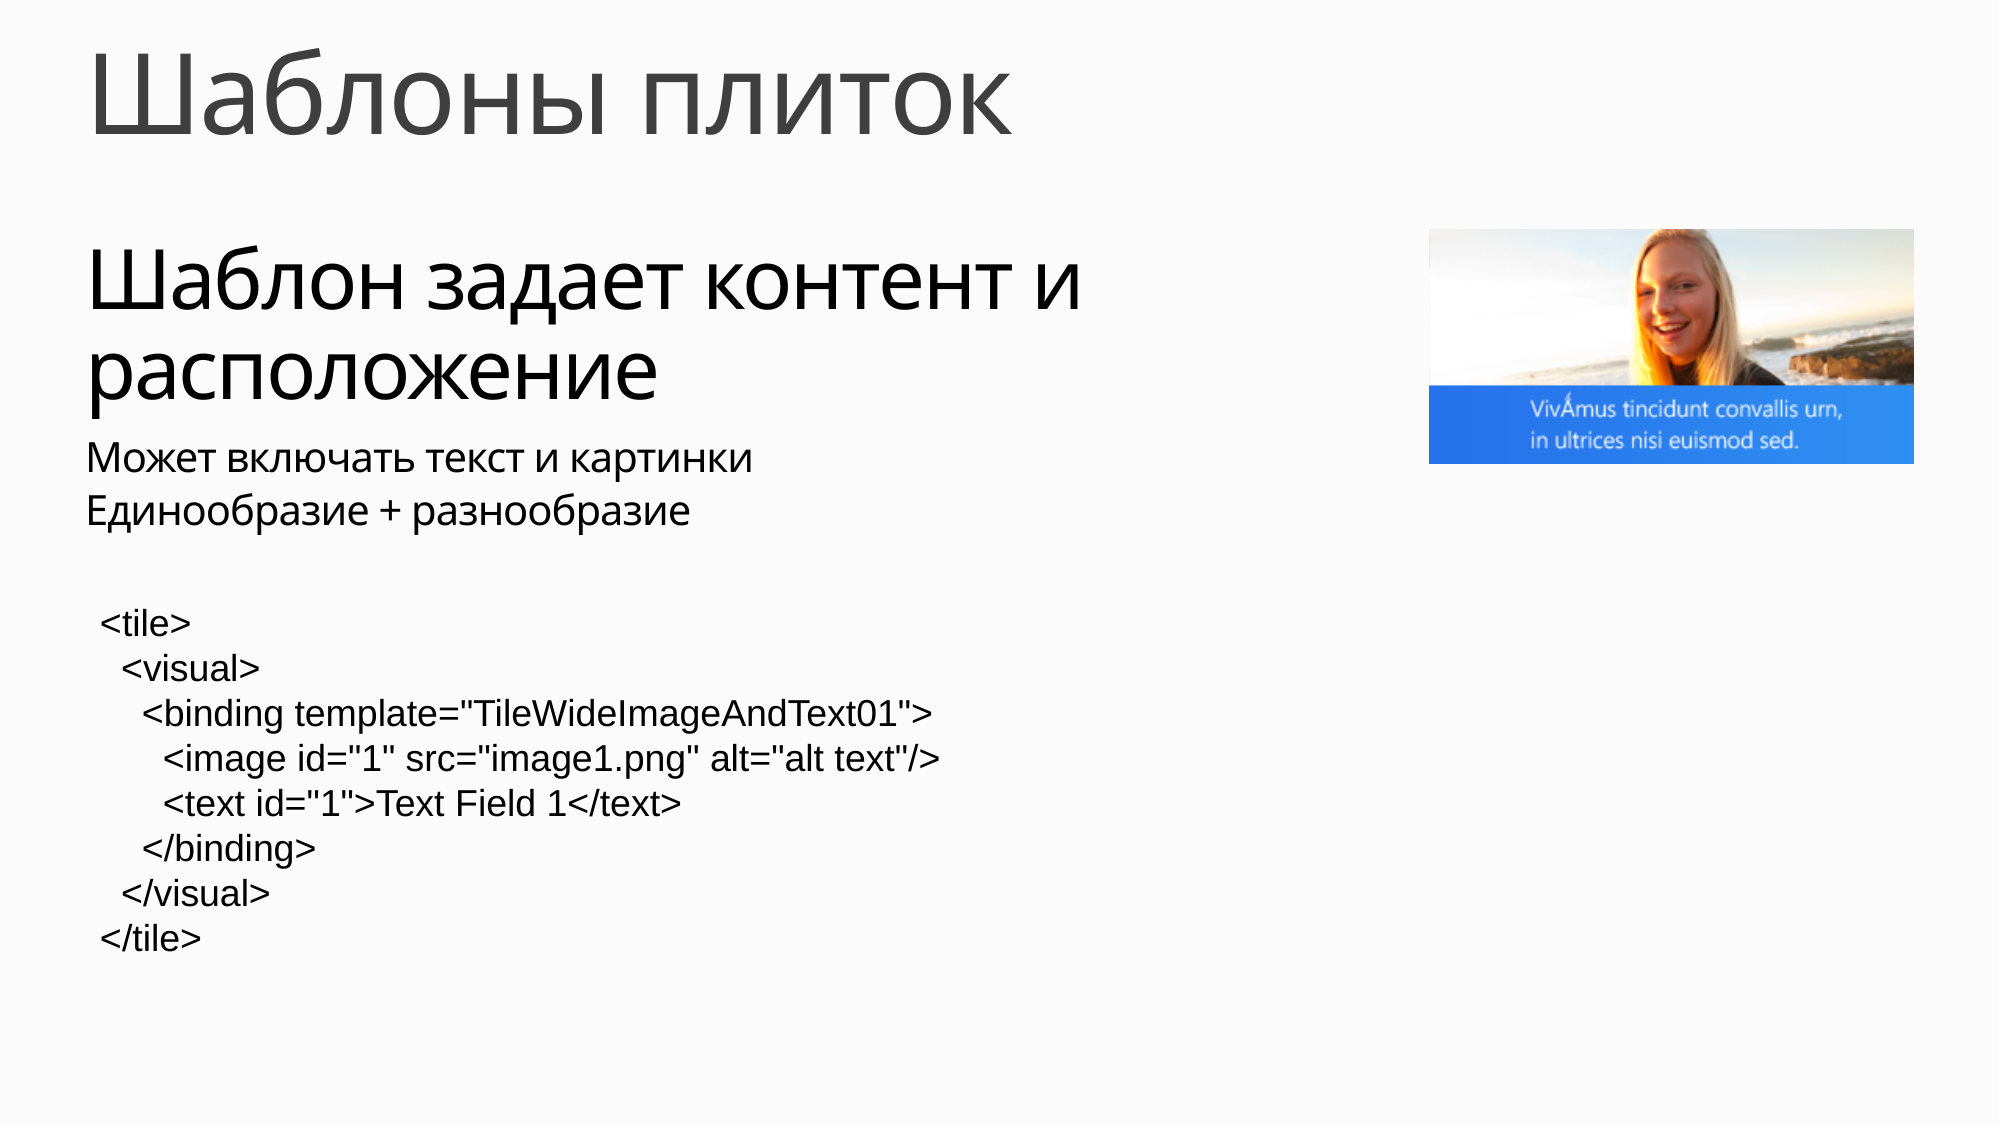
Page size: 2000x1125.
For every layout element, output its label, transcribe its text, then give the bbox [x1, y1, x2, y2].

picture [1429, 228, 1915, 464]
title Шаблоны плиток [85, 37, 1914, 161]
list Шаблон задает контент и расположение Может включать текст и картинки Единообразие + разнообразие [85, 237, 1400, 592]
text_box <tile> <visual> <binding template="TileWideImageAndText01"> <image id="1" src="image1.png" alt="alt text"/> <text id="1">Text Field 1</text> </binding> </visual> </tile> [85, 591, 1085, 966]
